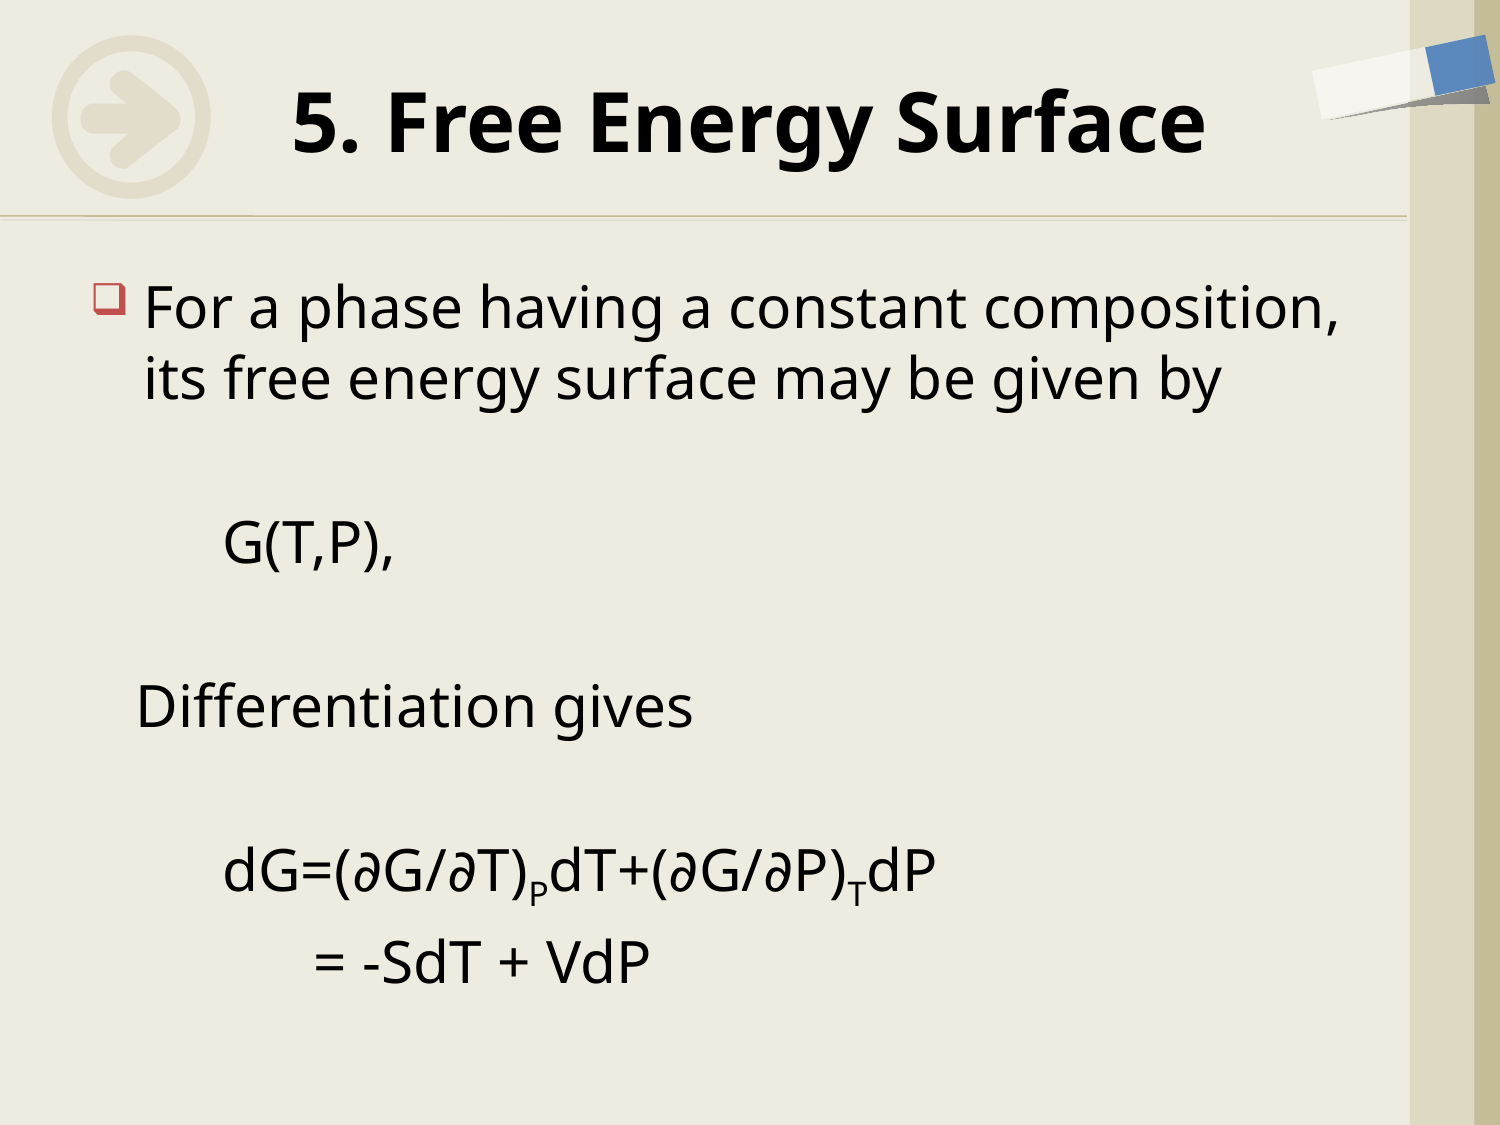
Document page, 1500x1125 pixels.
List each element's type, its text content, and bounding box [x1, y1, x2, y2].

list For a phase having a constant composition, its free energy surface may be given by G(T,P), Differentiation gives dG=(∂G/∂T)PdT+(∂G/∂P)TdP = -SdT + VdP [75, 262, 1406, 1005]
title 5. Free Energy Surface [75, 24, 1425, 213]
